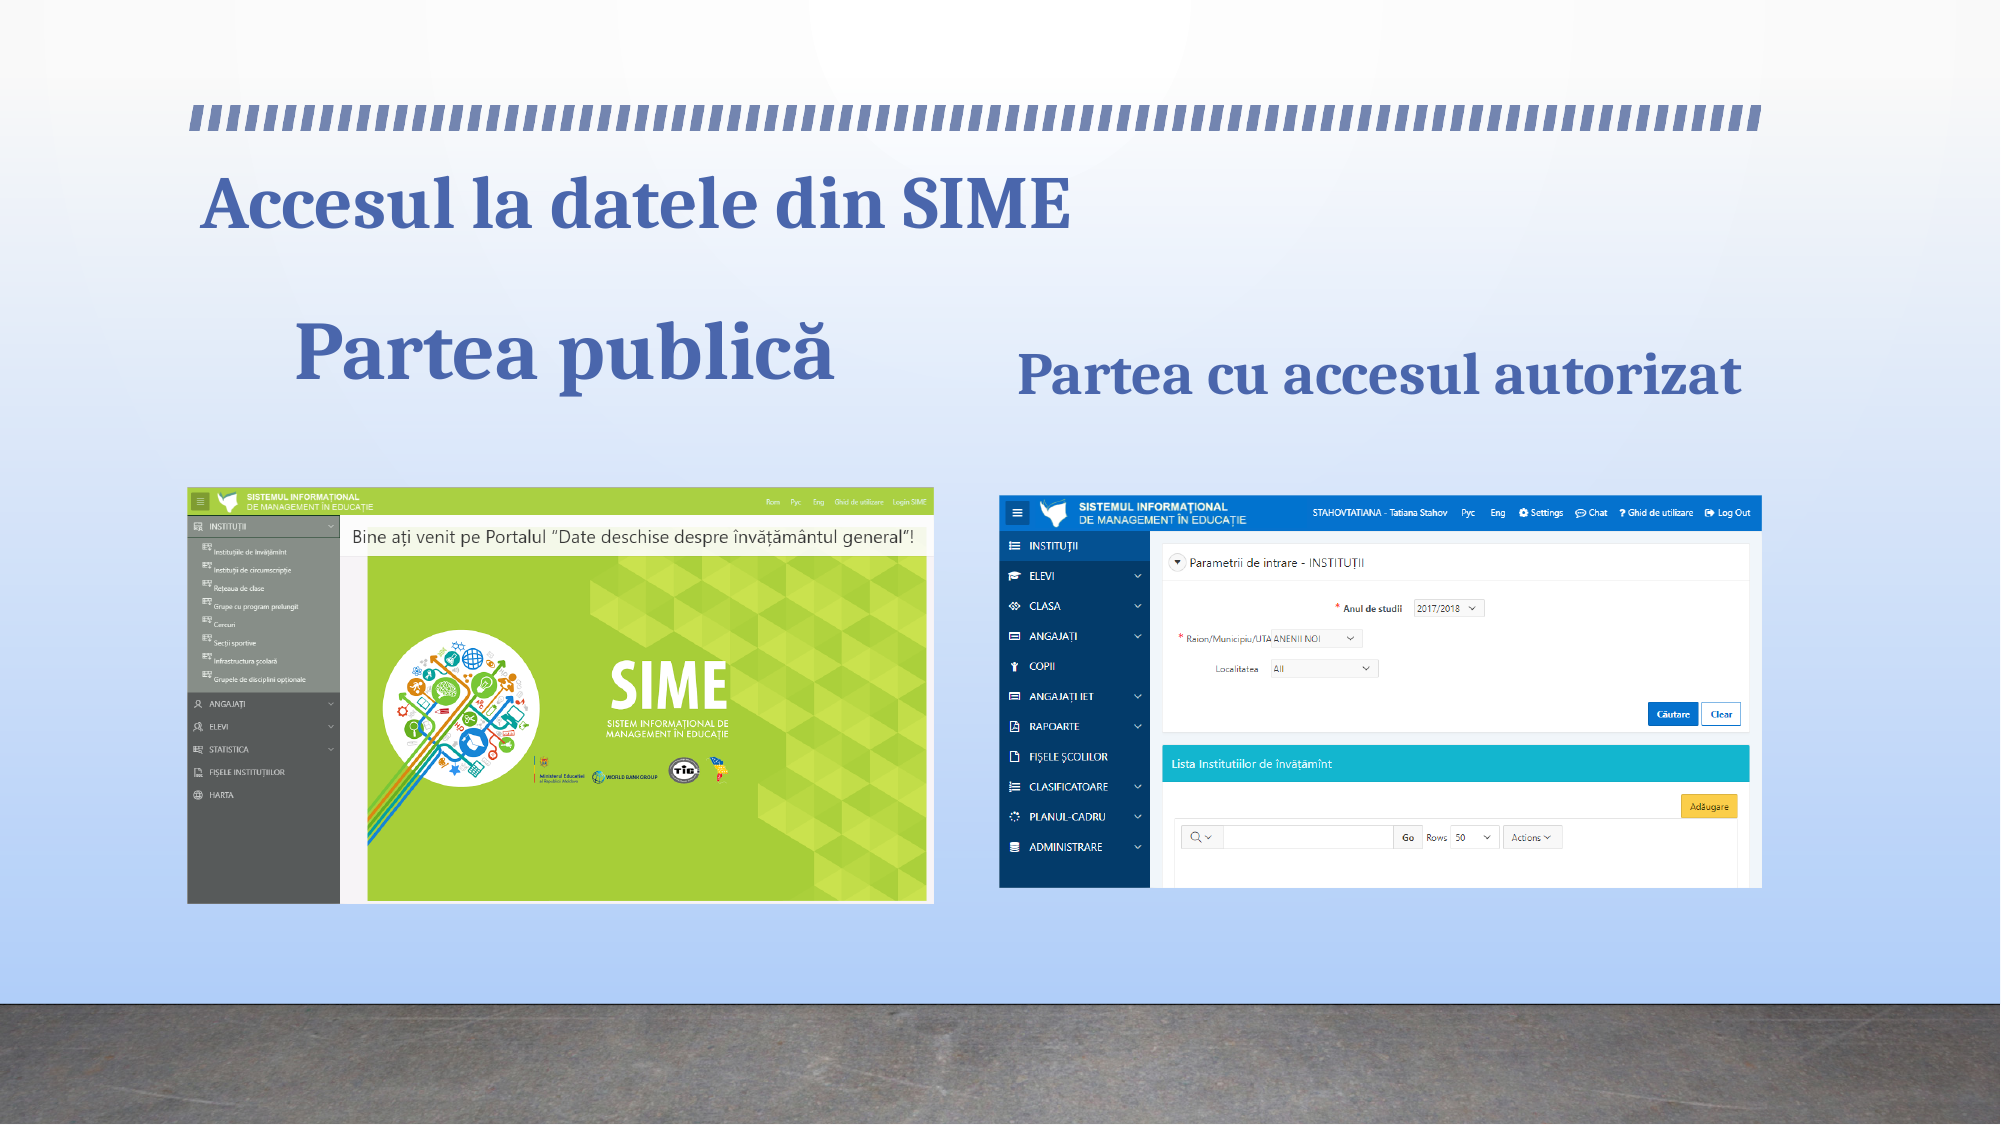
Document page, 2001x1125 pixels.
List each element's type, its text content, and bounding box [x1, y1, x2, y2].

list Partea cu accesul autorizat [999, 304, 1762, 437]
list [999, 495, 1763, 888]
list Partea publică [184, 280, 947, 413]
picture [0, 1004, 2000, 1124]
title Accesul la datele din SIME [185, 156, 1762, 330]
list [186, 487, 934, 905]
